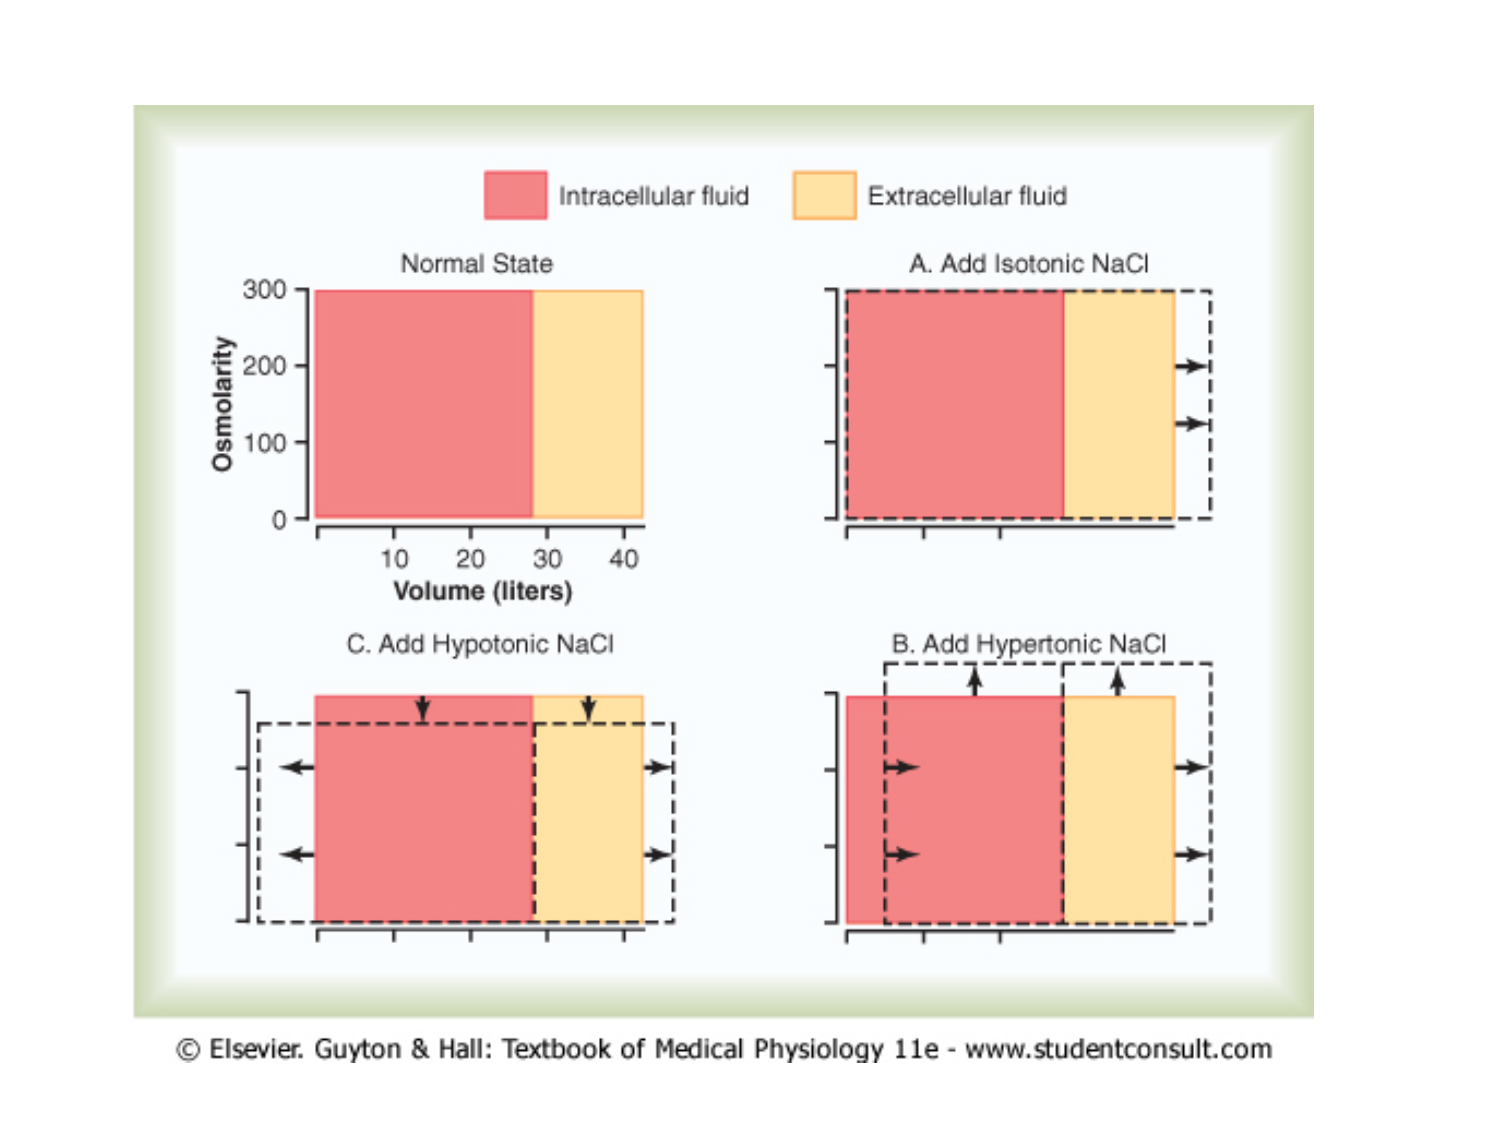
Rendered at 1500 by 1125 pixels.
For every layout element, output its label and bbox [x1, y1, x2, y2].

picture [133, 104, 1314, 1063]
